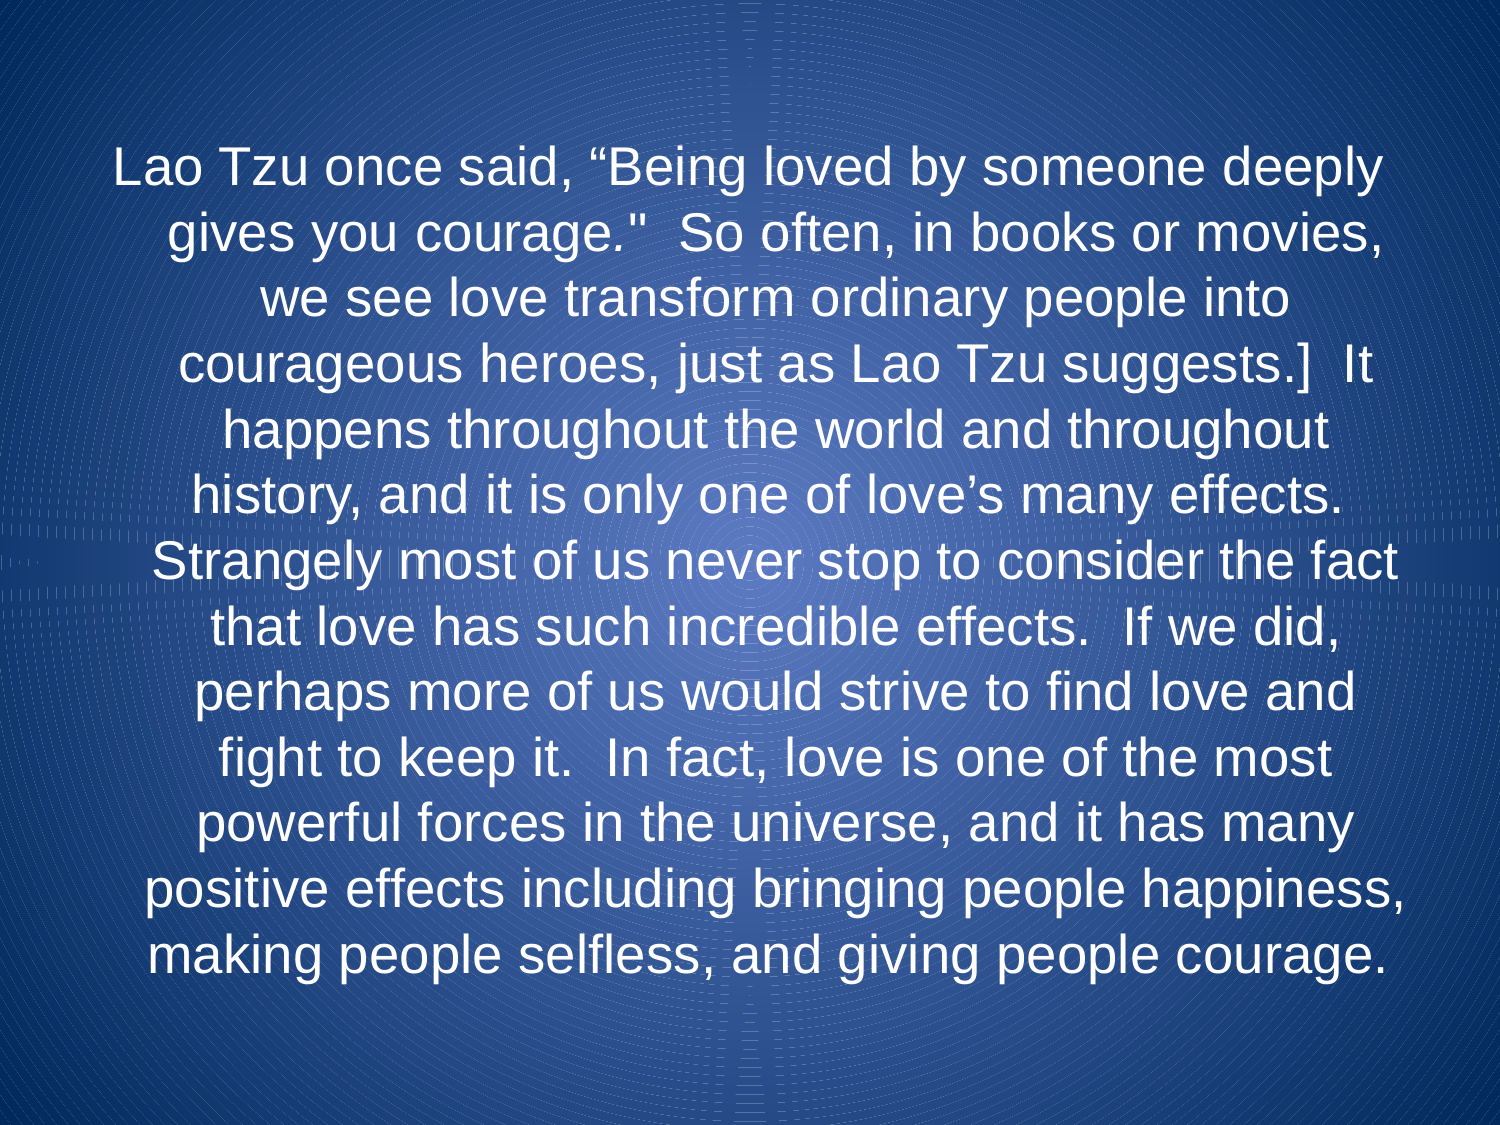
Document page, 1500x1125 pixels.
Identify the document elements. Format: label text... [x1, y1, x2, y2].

list Lao Tzu once said, “Being loved by someone deeply gives you courage." So often, in books or movies, we see love transform ordinary people into courageous heroes, just as Lao Tzu suggests.] It happens throughout the world and throughout history, and it is only one of love’s many effects. Strangely most of us never stop to consider the fact that love has such incredible effects. If we did, perhaps more of us would strive to find love and fight to keep it. In fact, love is one of the most powerful forces in the universe, and it has many positive effects including bringing people happiness, making people selfless, and giving people courage. [75, 123, 1425, 1005]
